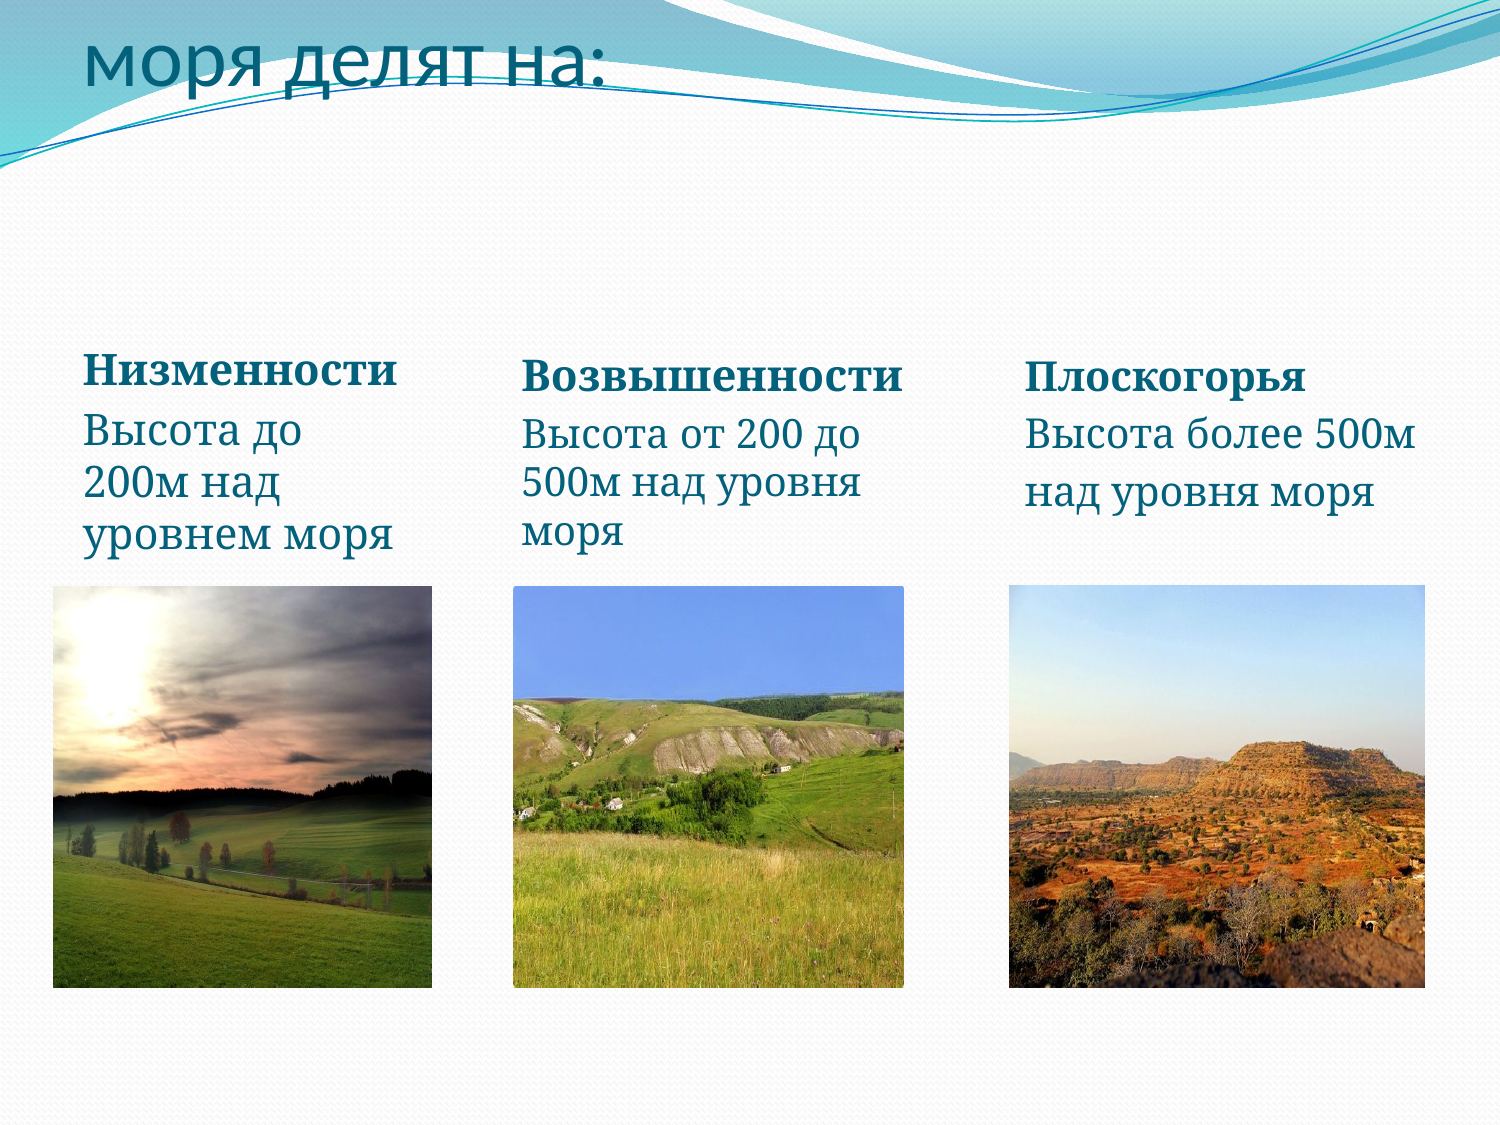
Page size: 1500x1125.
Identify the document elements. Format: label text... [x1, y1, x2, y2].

list Возвышенности Высота от 200 до 500м над уровня моря [513, 338, 916, 563]
title Равнины по высоте над уровнем моря делят на: [75, 115, 1425, 303]
picture [1009, 585, 1425, 988]
picture [513, 585, 904, 989]
list Плоскогорья Высота более 500м над уровня моря [1009, 349, 1436, 551]
list Низменности Высота до 200м над уровнем моря [75, 338, 408, 563]
picture [52, 585, 432, 988]
